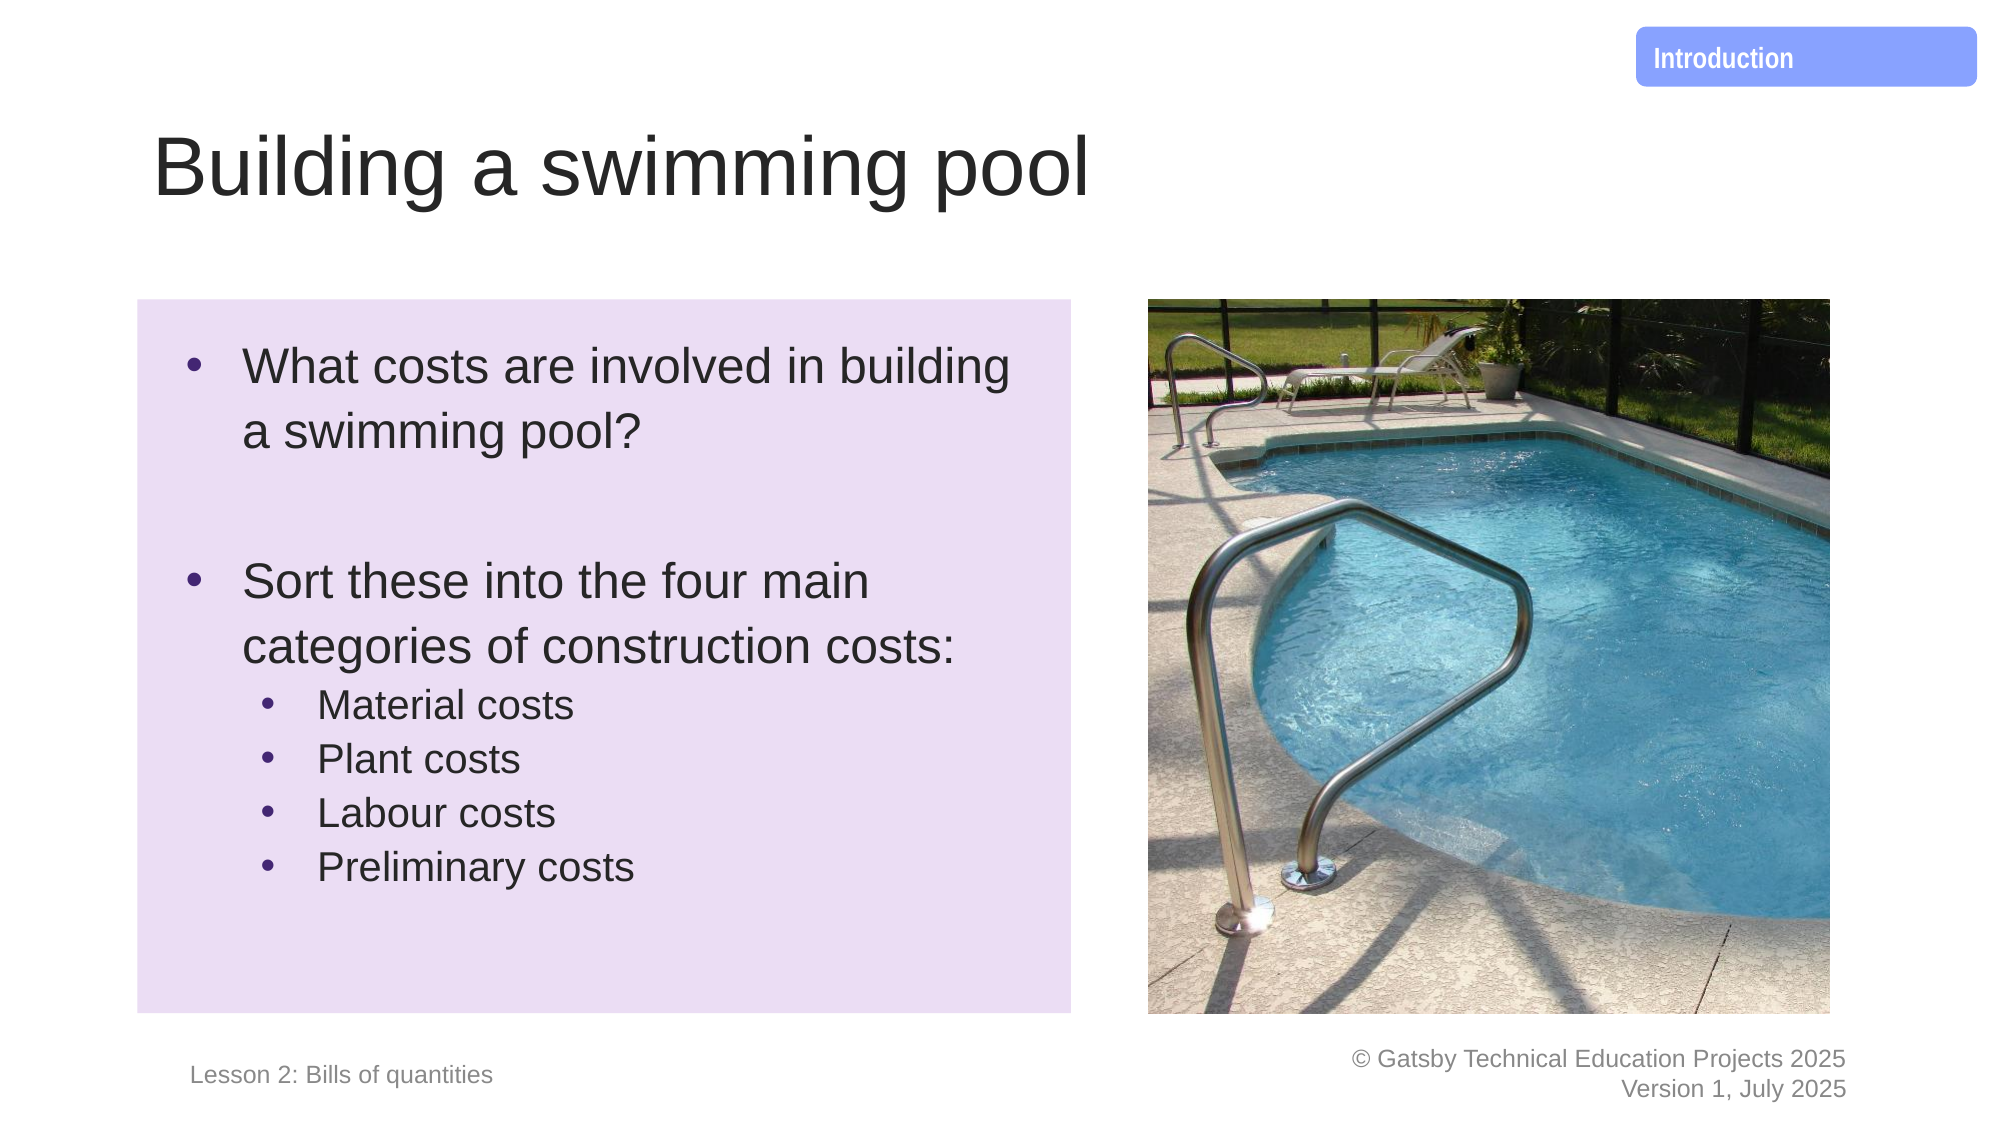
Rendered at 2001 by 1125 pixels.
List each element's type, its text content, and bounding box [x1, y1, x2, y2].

title Building a swimming pool [137, 59, 1863, 278]
list Lesson 2: Bills of quantities [137, 1042, 829, 1103]
text_box Introduction [1636, 26, 1978, 87]
picture [1147, 299, 1831, 1014]
list What costs are involved in building a swimming pool? Sort these into the four main categories of construction costs: Material costs Plant costs Labour costs Preliminary costs [137, 299, 1071, 1014]
